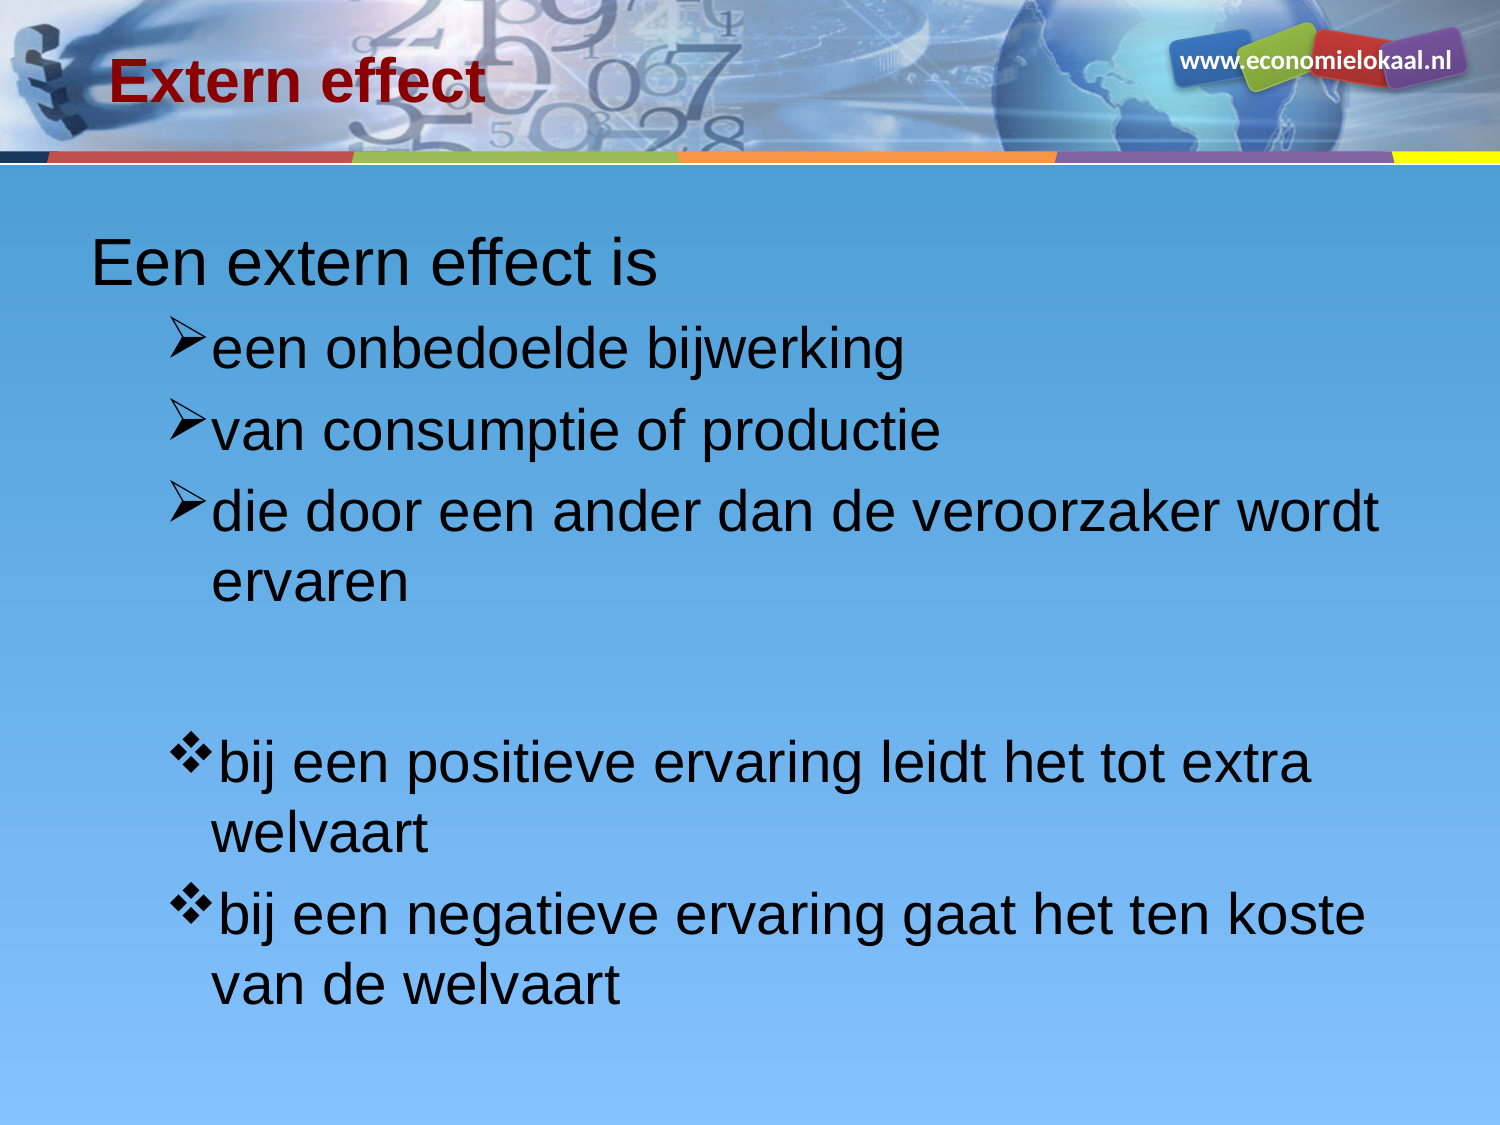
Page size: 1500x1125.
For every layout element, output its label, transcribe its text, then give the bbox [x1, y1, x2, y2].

list Een extern effect is een onbedoelde bijwerking van consumptie of productie die door een ander dan de veroorzaker wordt ervaren bij een positieve ervaring leidt het tot extra welvaart bij een negatieve ervaring gaat het ten koste van de welvaart [74, 210, 1426, 1055]
title Extern effect [93, 34, 1121, 120]
picture [0, 0, 1500, 151]
